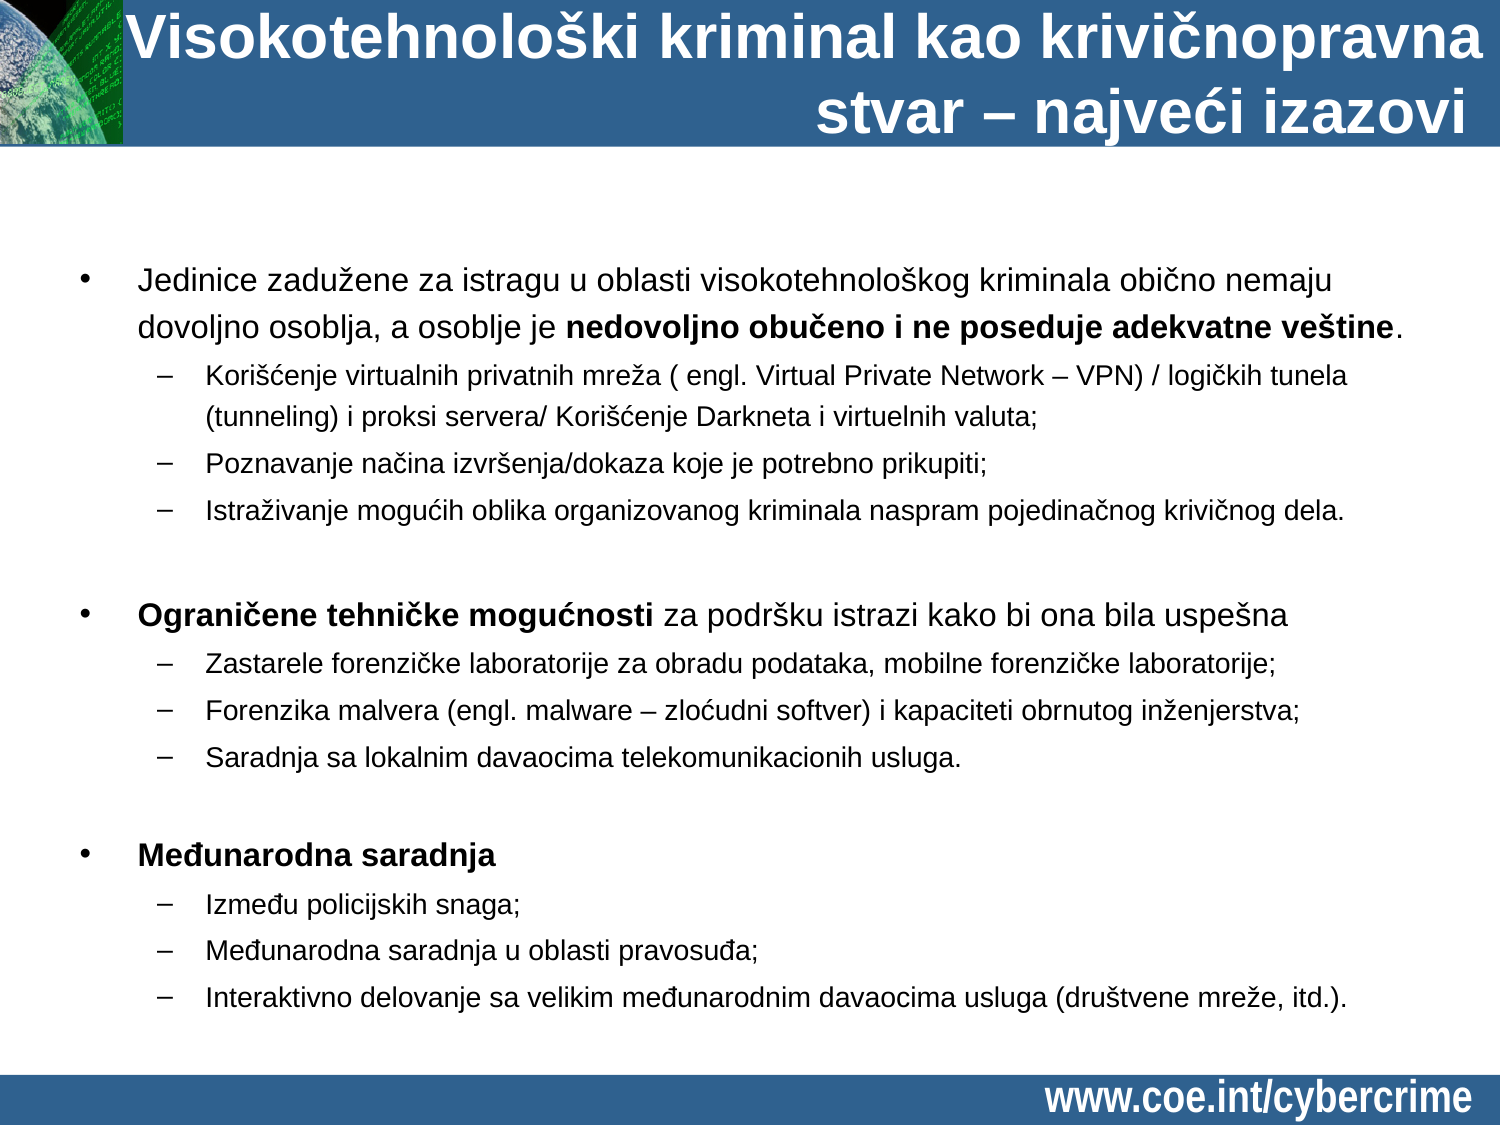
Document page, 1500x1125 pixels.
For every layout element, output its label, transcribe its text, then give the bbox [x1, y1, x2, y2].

text_box [0, 1073, 1030, 1125]
text_box Visokotehnološki kriminal kao krivičnopravna stvar – najveći izazovi [124, 0, 1500, 149]
text_box Jedinice zadužene za istragu u oblasti visokotehnološkog kriminala obično nemaju dovoljno osoblja, a osoblje je nedovoljno obučeno i ne poseduje adekvatne veštine. Korišćenje virtualnih privatnih mreža ( engl. Virtual Private Network – VPN) / logičkih tunela (tunneling) i proksi servera/ Korišćenje Darkneta i virtuelnih valuta; Poznavanje načina izvršenja/dokaza koje je potrebno prikupiti; Istraživanje mogućih oblika organizovanog kriminala naspram pojedinačnog krivičnog dela. Ograničene tehničke mogućnosti za podršku istrazi kako bi ona bila uspešna Zastarele forenzičke laboratorije za obradu podataka, mobilne forenzičke laboratorije; Forenzika malvera (engl. malware – zloćudni softver) i kapaciteti obrnutog inženjerstva; Saradnja sa lokalnim davaocima telekomunikacionih usluga. Međunarodna saradnja Između policijskih snaga; Međunarodna saradnja u oblasti pravosuđa; Interaktivno delovanje sa velikim međunarodnim davaocima usluga (društvene mreže, itd.). [64, 243, 1437, 1035]
text_box www.coe.int/cybercrime [1030, 1059, 1500, 1125]
picture [0, 0, 123, 144]
